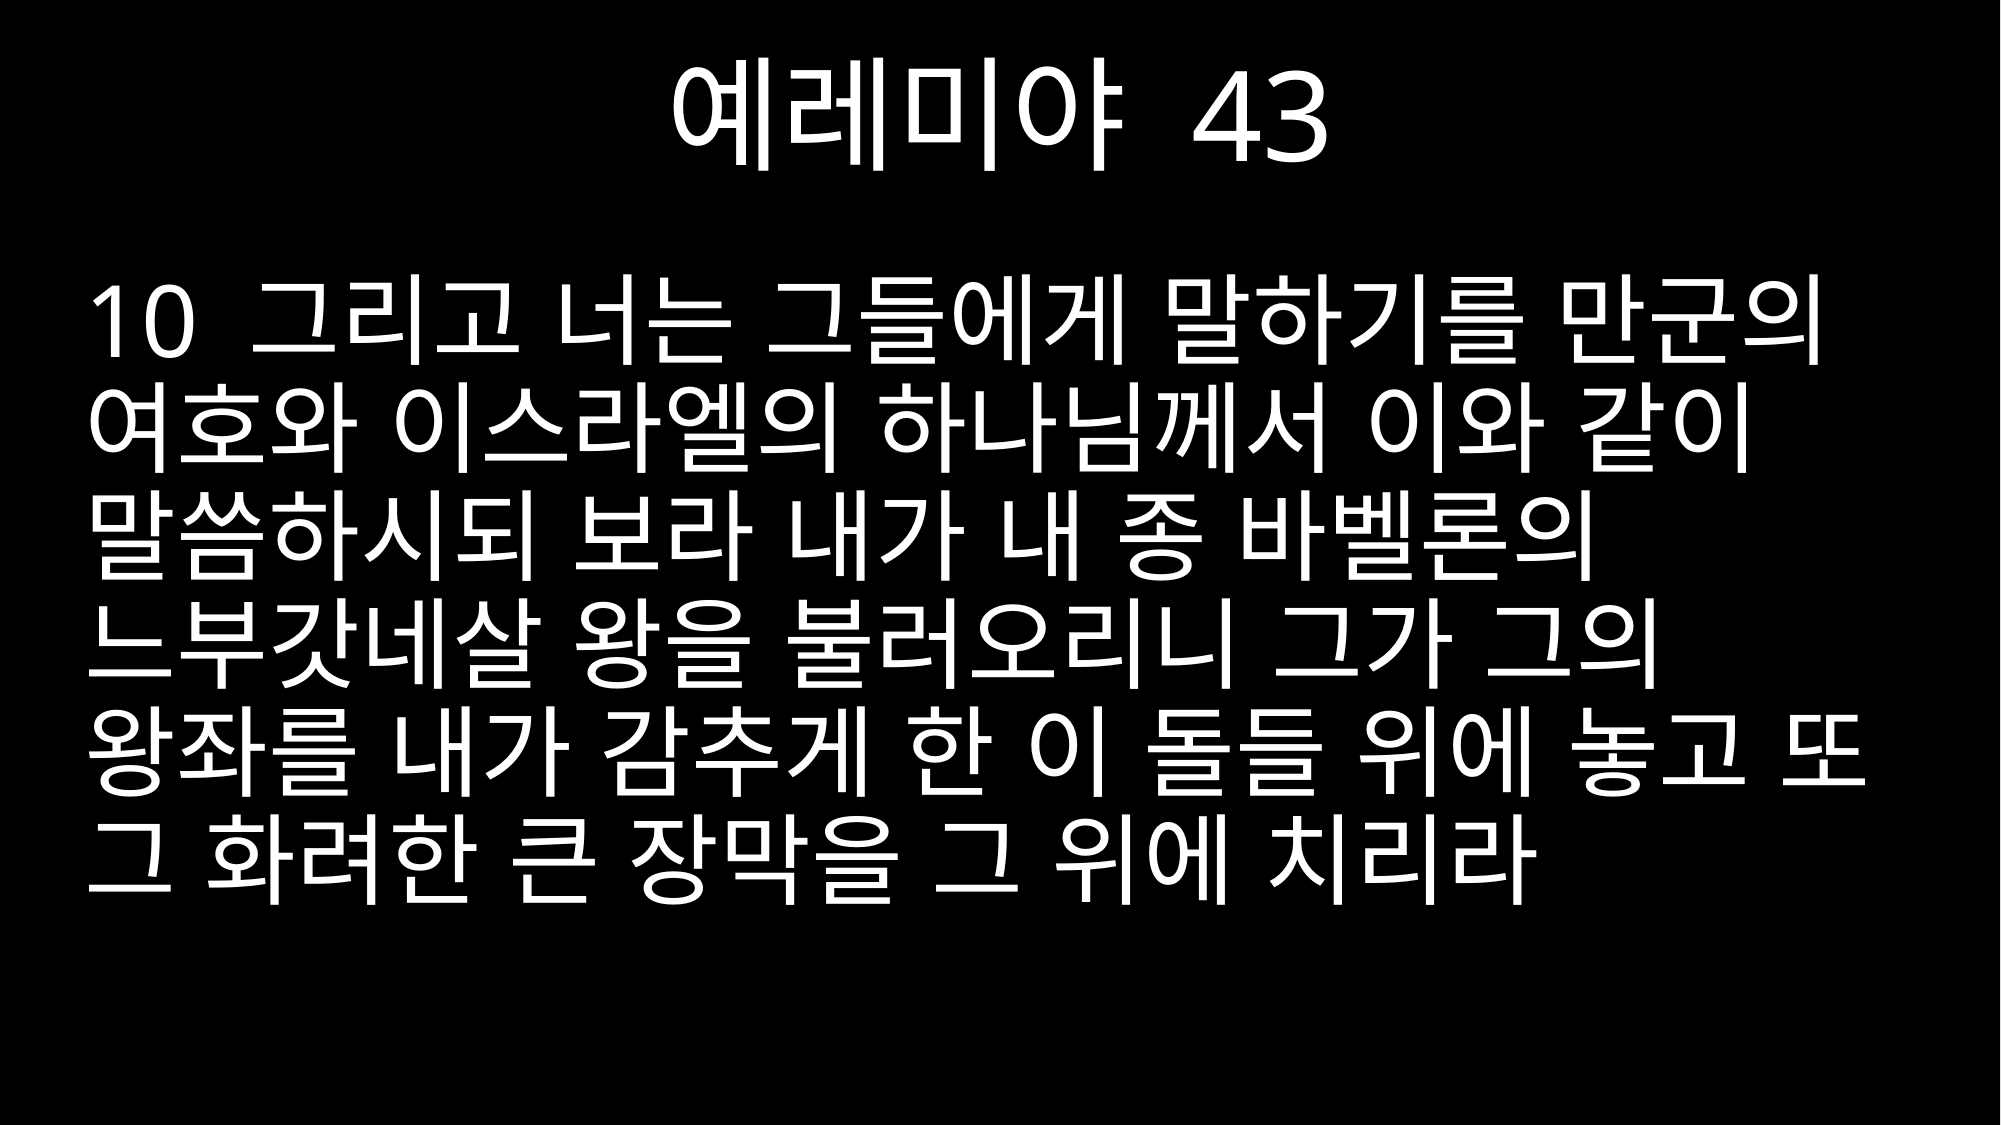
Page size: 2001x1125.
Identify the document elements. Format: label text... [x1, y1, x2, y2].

list 10 그리고 너는 그들에게 말하기를 만군의 여호와 이스라엘의 하나님께서 이와 같이 말씀하시되 보라 내가 내 종 바벨론의 느부갓네살 왕을 불러오리니 그가 그의 왕좌를 내가 감추게 한 이 돌들 위에 놓고 또 그 화려한 큰 장막을 그 위에 치리라 [69, 263, 1953, 423]
picture [0, 0, 2001, 1125]
footer 예레미야 43 [0, 32, 2000, 192]
